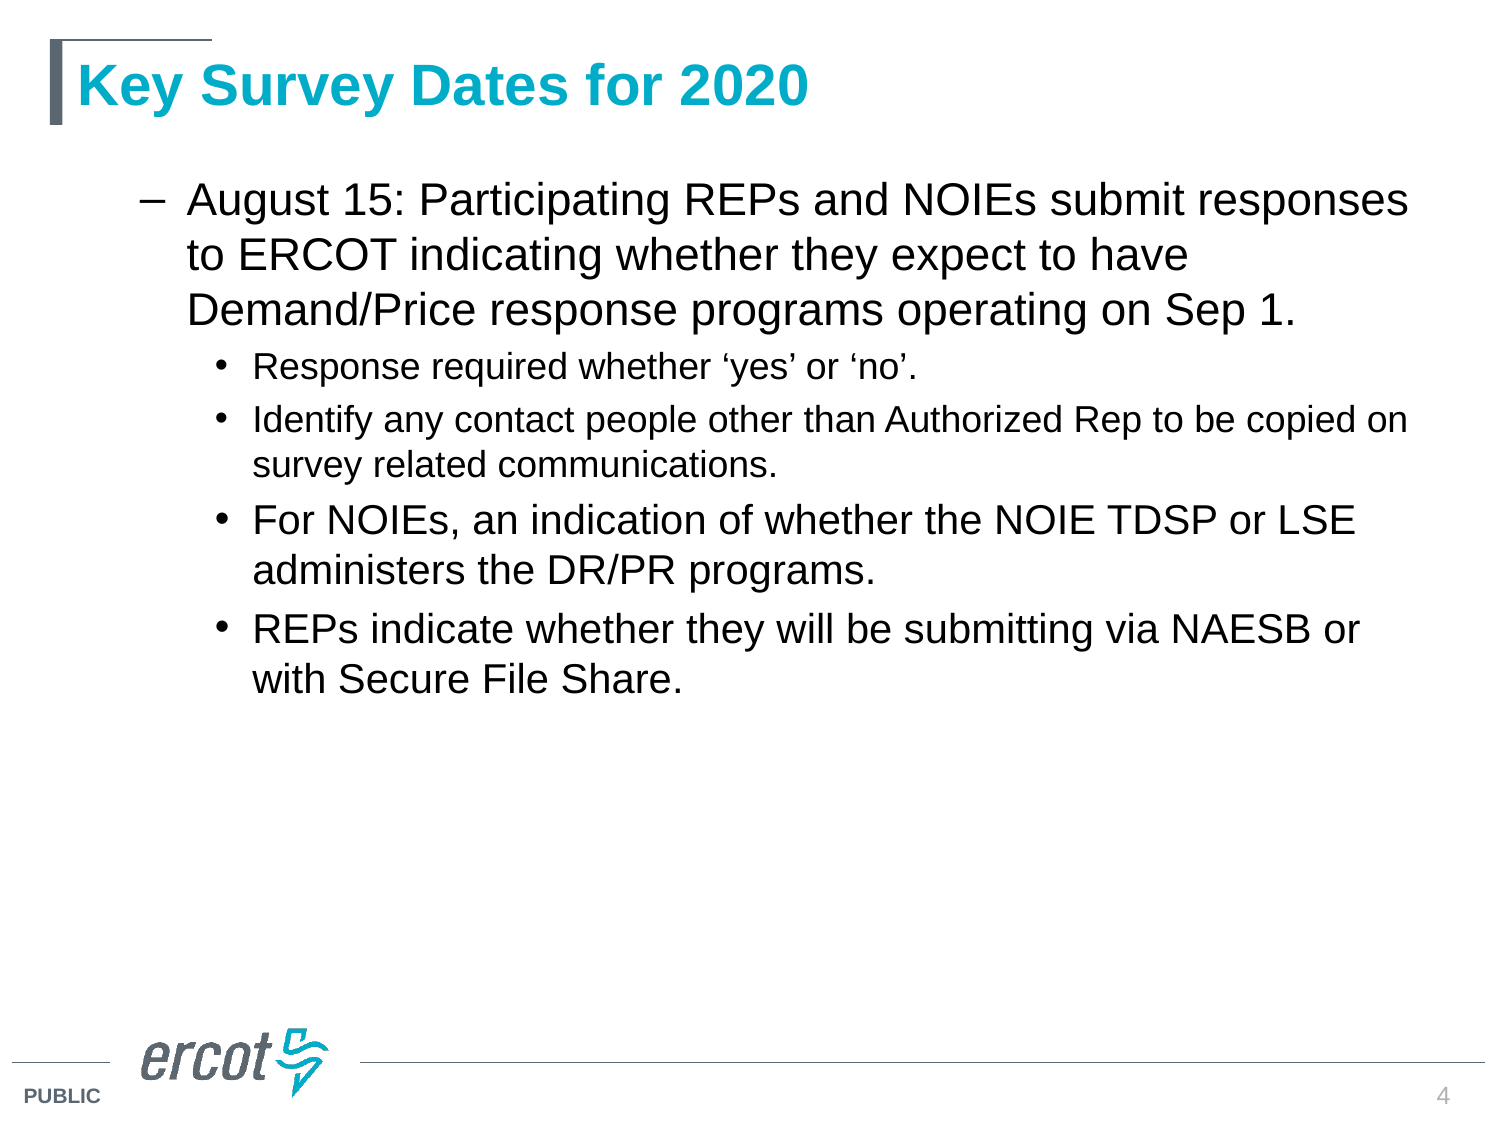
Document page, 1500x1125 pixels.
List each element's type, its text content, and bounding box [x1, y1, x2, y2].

picture [137, 1024, 332, 1100]
title Key Survey Dates for 2020 [62, 39, 1450, 125]
list August 15: Participating REPs and NOIEs submit responses to ERCOT indicating whether they expect to have Demand/Price response programs operating on Sep 1. Response required whether ‘yes’ or ‘no’. Identify any contact people other than Authorized Rep to be copied on survey related communications. For NOIEs, an indication of whether the NOIE TDSP or LSE administers the DR/PR programs. REPs indicate whether they will be submitting via NAESB or with Secure File Share. [50, 162, 1450, 992]
slide_number 4 [1400, 1076, 1488, 1113]
